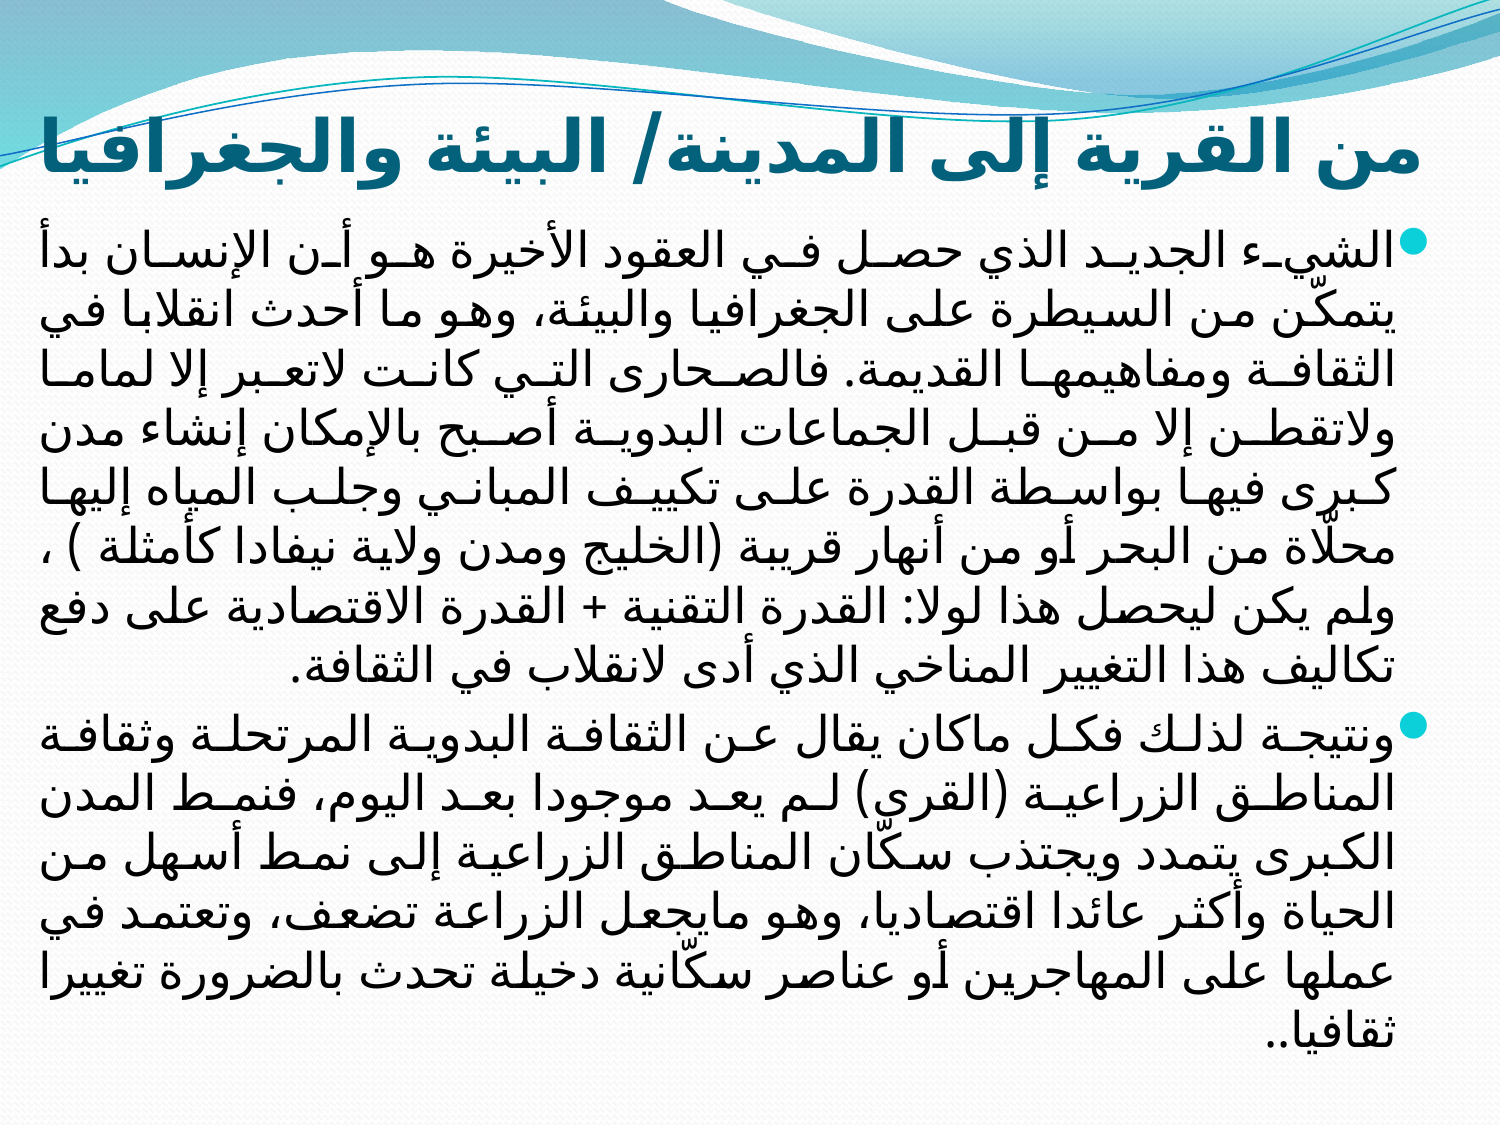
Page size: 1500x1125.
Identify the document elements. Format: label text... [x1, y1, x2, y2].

list الشيء الجديد الذي حصل في العقود الأخيرة هو أن الإنسان بدأ يتمكّن من السيطرة على الجغرافيا والبيئة، وهو ما أحدث انقلابا في الثقافة ومفاهيمها القديمة. فالصحارى التي كانت لاتعبر إلا لماما ولاتقطن إلا من قبل الجماعات البدوية أصبح بالإمكان إنشاء مدن كبرى فيها بواسطة القدرة على تكييف المباني وجلب المياه إليها محلّاة من البحر أو من أنهار قريبة (الخليج ومدن ولاية نيفادا كأمثلة ) ، ولم يكن ليحصل هذا لولا: القدرة التقنية + القدرة الاقتصادية على دفع تكاليف هذا التغيير المناخي الذي أدى لانقلاب في الثقافة. ونتيجة لذلك فكل ماكان يقال عن الثقافة البدوية المرتحلة وثقافة المناطق الزراعية (القرى) لم يعد موجودا بعد اليوم، فنمط المدن الكبرى يتمدد ويجتذب سكّان المناطق الزراعية إلى نمط أسهل من الحياة وأكثر عائدا اقتصاديا، وهو مايجعل الزراعة تضعف، وتعتمد في عملها على المهاجرين أو عناصر سكّانية دخيلة تحدث بالضرورة تغييرا ثقافيا.. [23, 210, 1454, 1102]
title من القرية إلى المدينة/ البيئة والجغرافيا [0, 23, 1465, 188]
